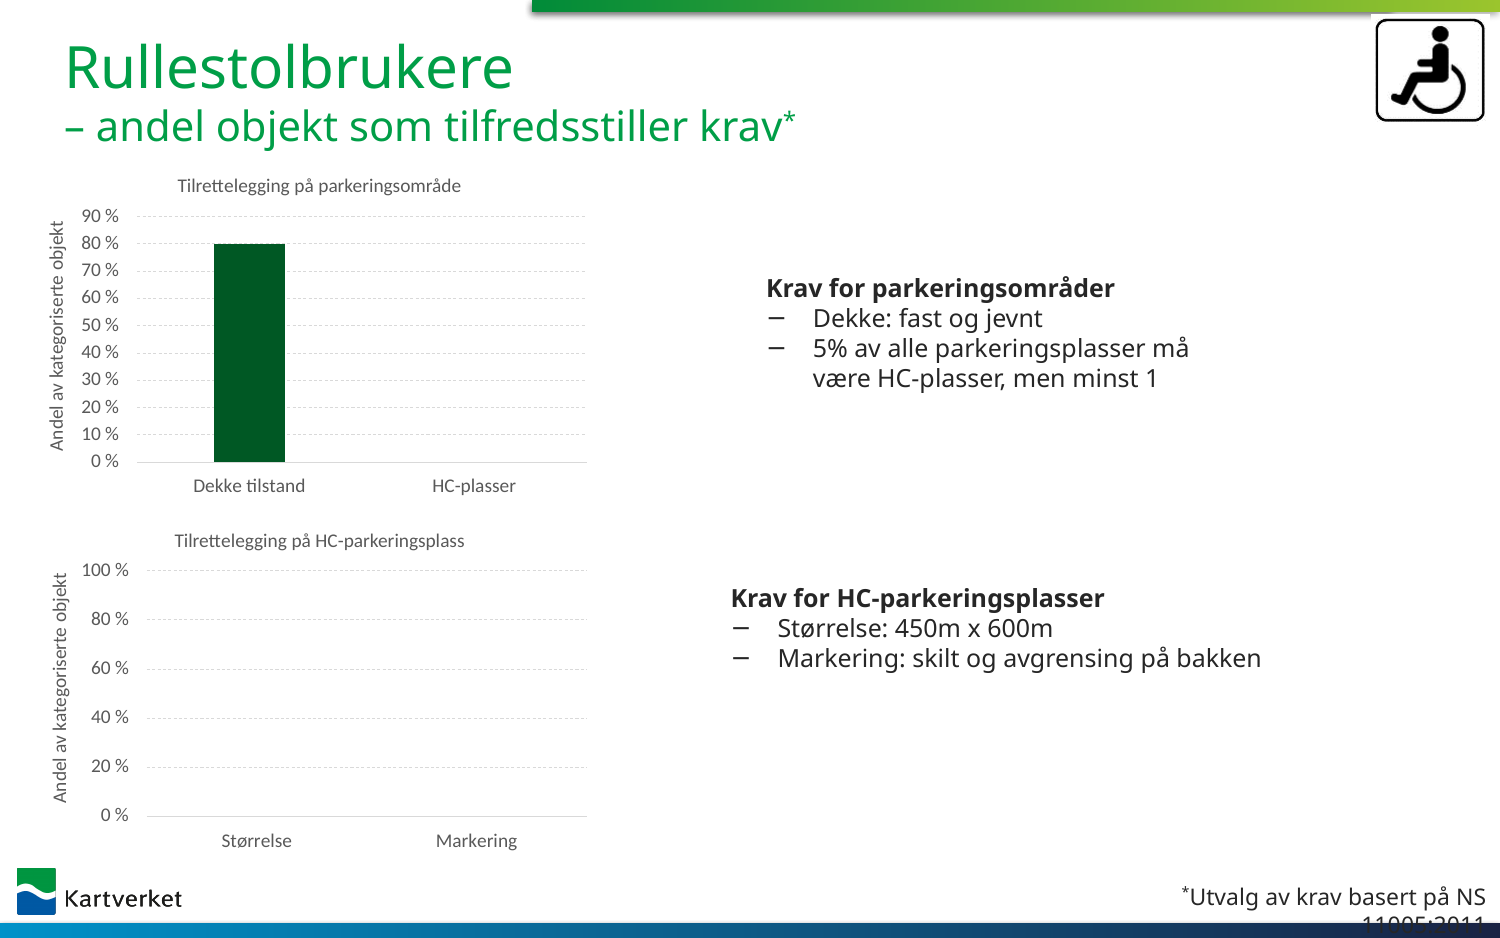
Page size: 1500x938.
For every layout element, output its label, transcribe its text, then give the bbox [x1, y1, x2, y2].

text_box Rullestolbrukere – andel objekt som tilfredsstiller krav* [49, 23, 1431, 158]
text_box Krav for parkeringsområder Dekke: fast og jevnt 5% av alle parkeringsplasser må være HC-plasser, men minst 1 [751, 264, 1232, 400]
picture [1371, 13, 1491, 127]
picture [41, 520, 598, 859]
text_box Krav for HC-parkeringsplasser Størrelse: 450m x 600m Markering: skilt og avgrensing på bakken [715, 574, 1278, 680]
picture [41, 166, 598, 505]
text_box *Utvalg av krav basert på NS 11005:2011 [1068, 873, 1500, 938]
